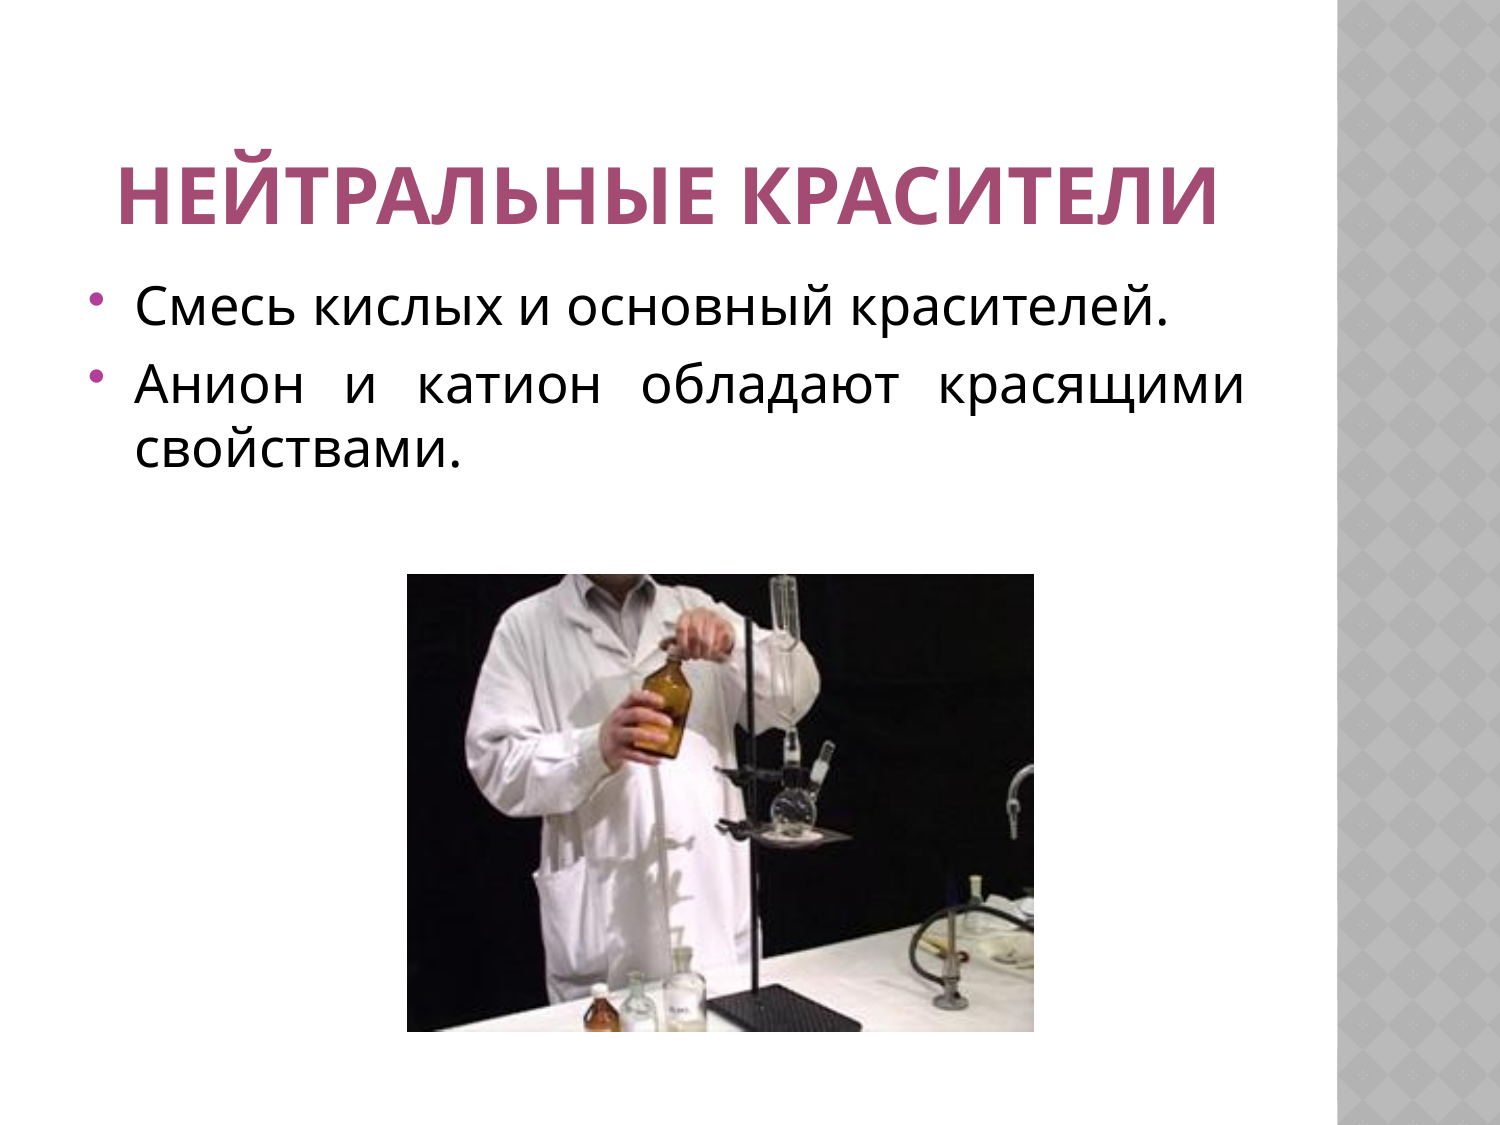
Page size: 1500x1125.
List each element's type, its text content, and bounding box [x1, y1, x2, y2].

list Смесь кислых и основный красителей. Анион и катион обладают красящими свойствами. [75, 264, 1263, 1059]
picture [406, 573, 1034, 1033]
title Нейтральные красители [75, 52, 1263, 240]
